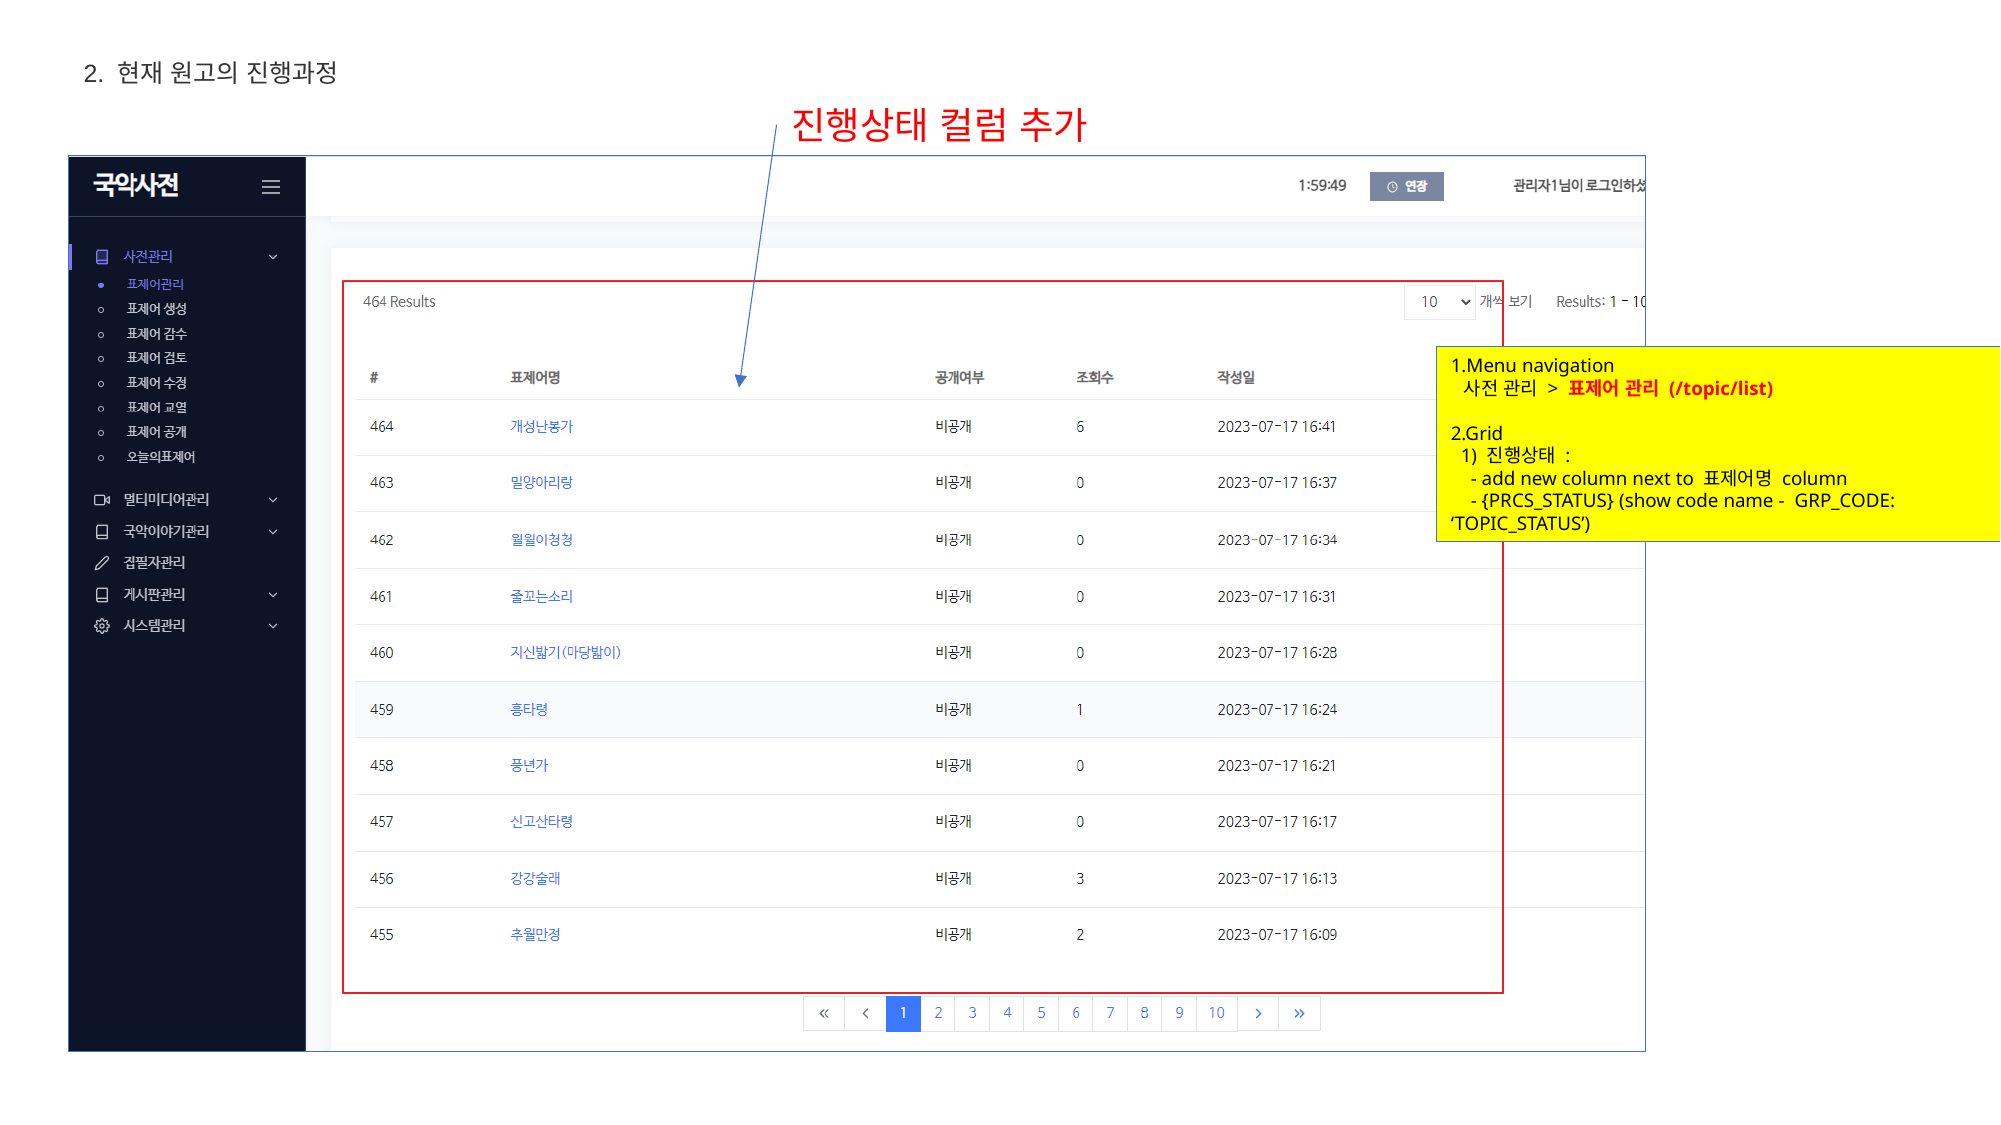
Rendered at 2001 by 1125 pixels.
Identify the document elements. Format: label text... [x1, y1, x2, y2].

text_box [739, 124, 777, 388]
picture [68, 155, 1646, 1052]
text_box 2. 현재 원고의 진행과정 [68, 49, 1069, 95]
text_box 1.Menu navigation 사전 관리 > 표제어 관리 (/topic/list) 2.Grid 1) 진행상태 : - add new column next to 표제어명 column - {PRCS_STATUS} (show code name - GRP_CODE: ‘TOPIC_STATUS’) [1646, 346, 2000, 542]
text_box 진행상태 컬럼 추가 [776, 94, 1361, 155]
